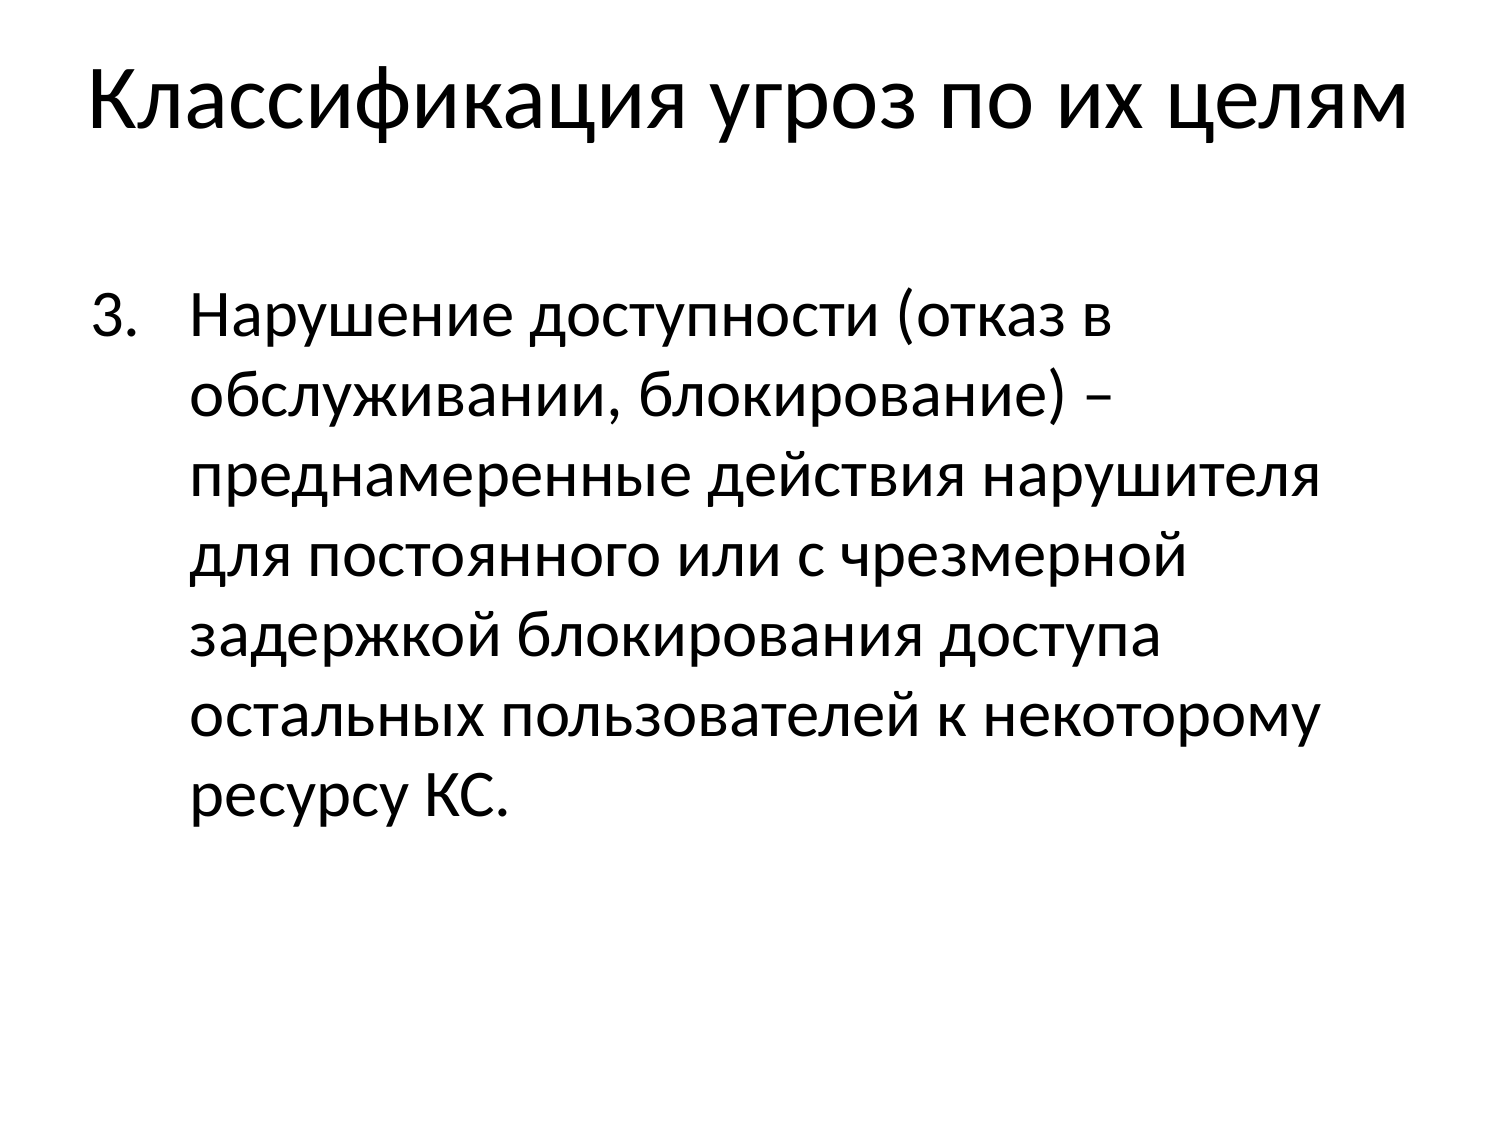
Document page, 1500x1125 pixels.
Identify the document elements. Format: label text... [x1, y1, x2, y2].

title Классификация угроз по их целям [0, 0, 1500, 185]
list Нарушение доступности (отказ в обслуживании, блокирование) – преднамеренные действия нарушителя для постоянного или с чрезмерной задержкой блокирования доступа остальных пользователей к некоторому ресурсу КС. [75, 262, 1425, 1005]
